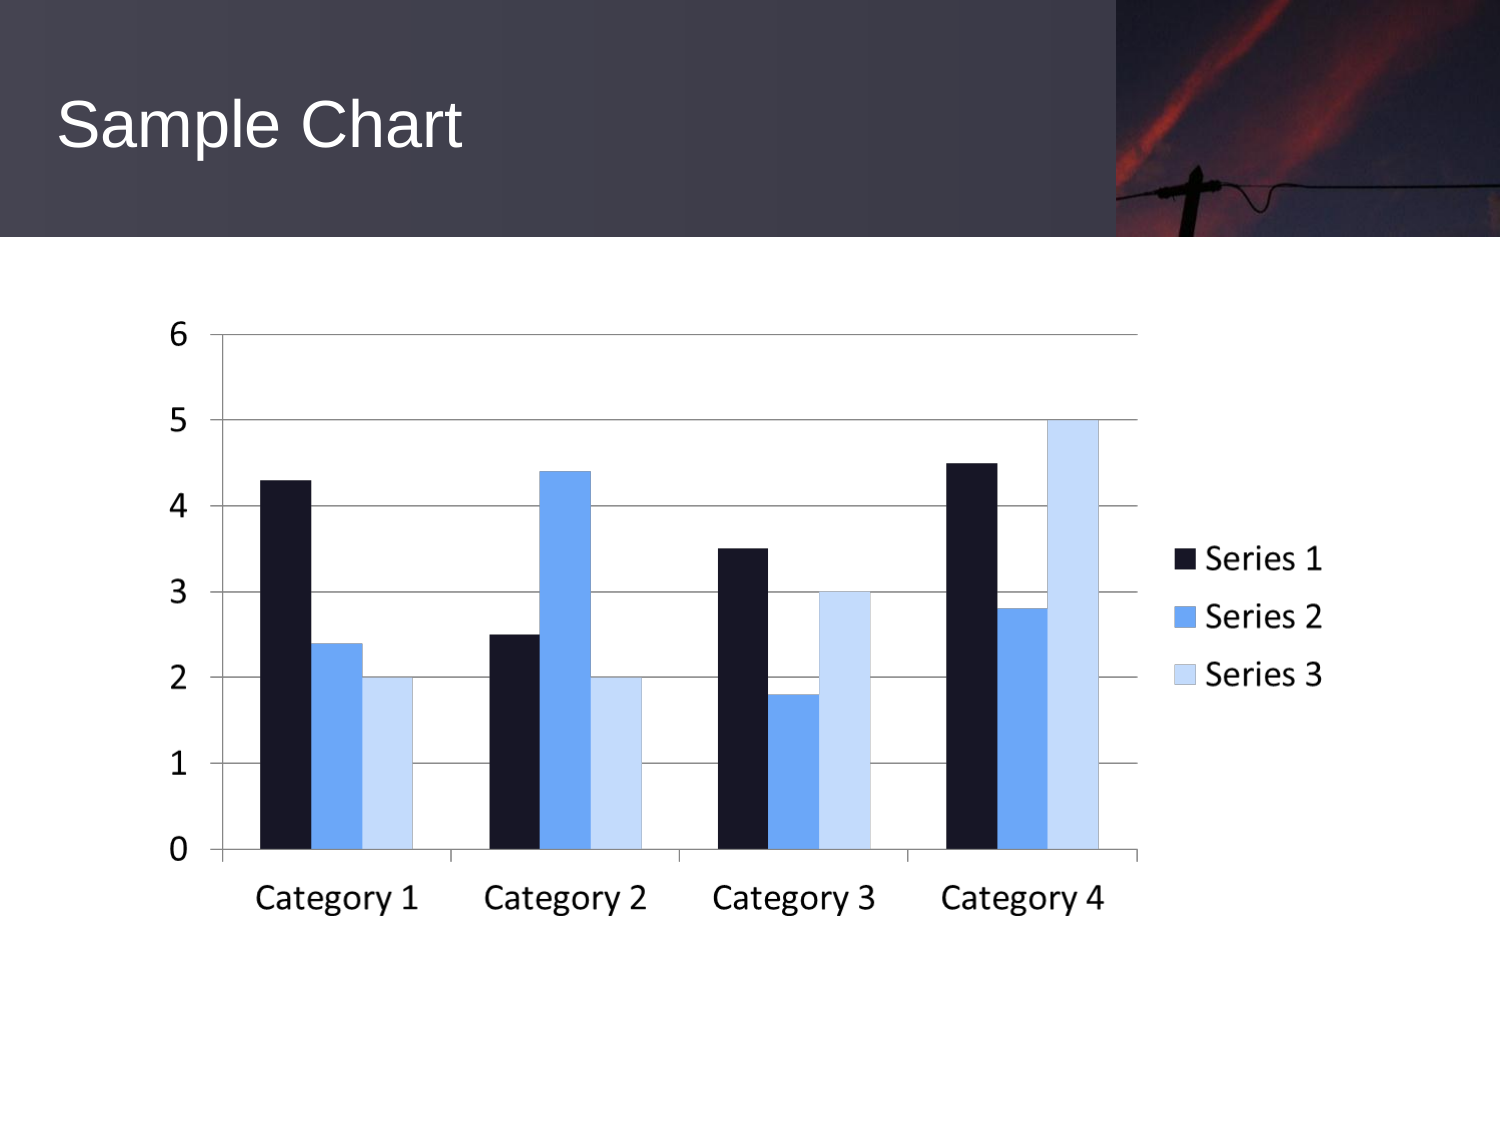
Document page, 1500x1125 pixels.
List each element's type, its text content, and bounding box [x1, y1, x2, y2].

picture [1116, 0, 1500, 237]
title Sample Chart [41, 45, 1164, 197]
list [147, 293, 1353, 942]
